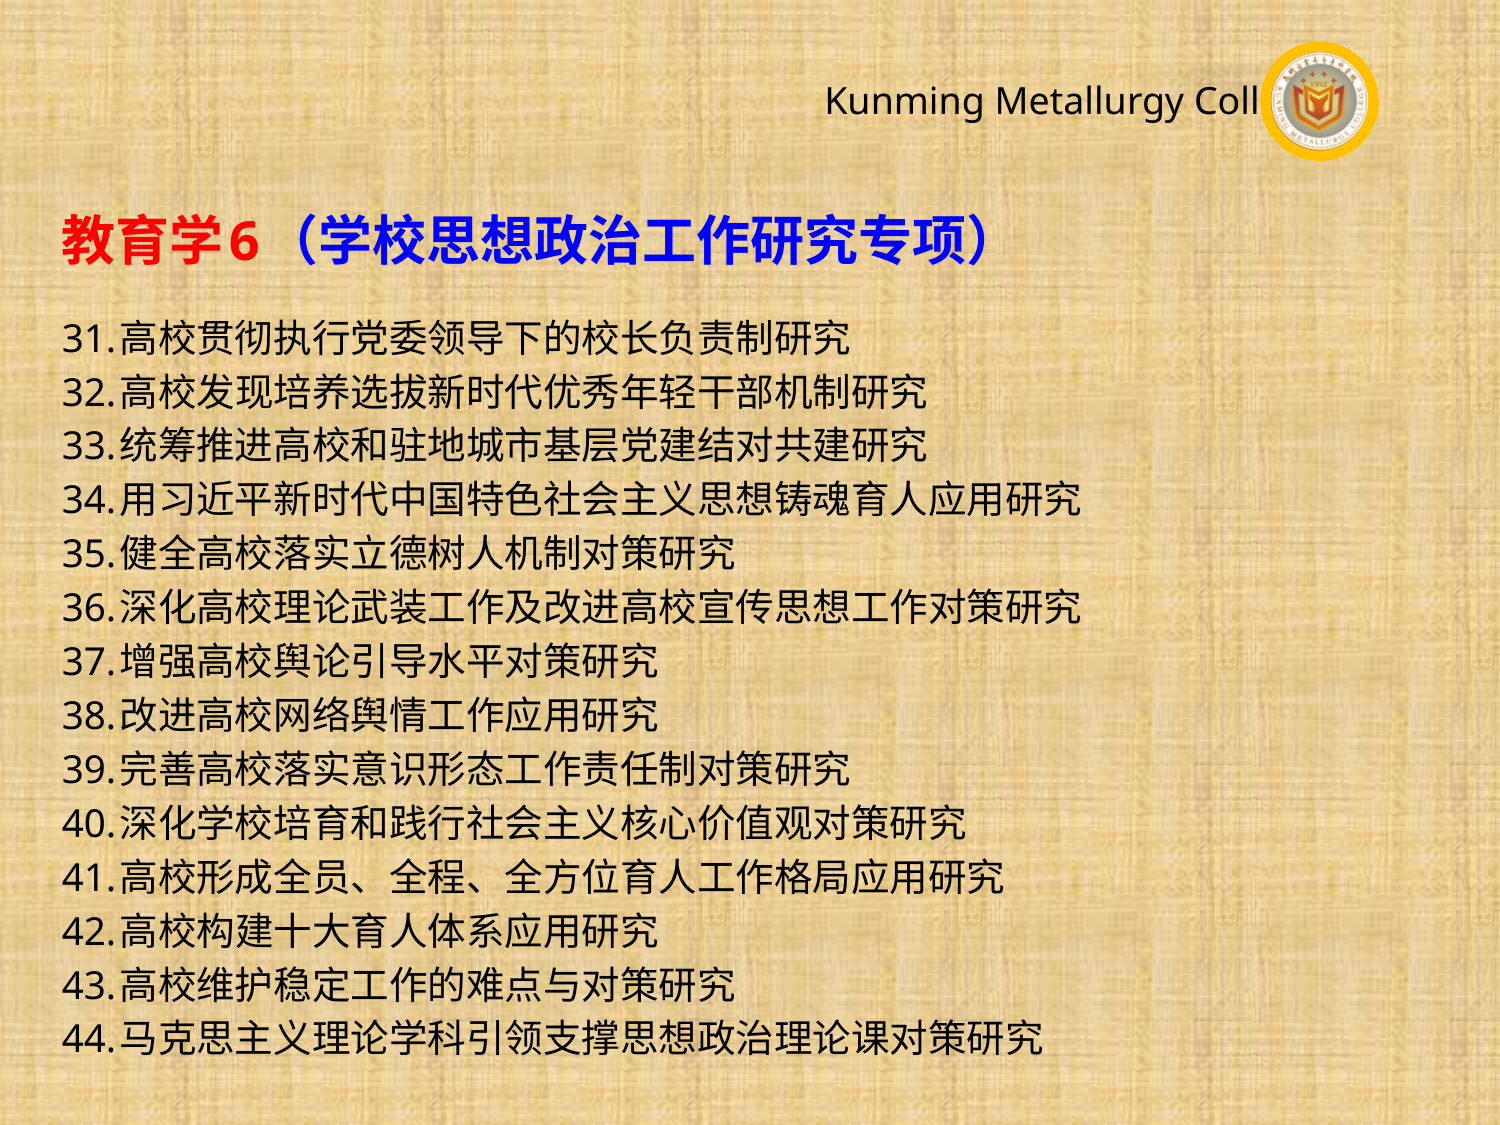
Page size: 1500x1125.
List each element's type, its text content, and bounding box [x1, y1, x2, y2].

title Kunming Metallurgy College [75, 23, 1442, 176]
picture [0, 0, 1500, 1125]
list 教育学6（学校思想政治工作研究专项） 31.高校贯彻执行党委领导下的校长负责制研究 32.高校发现培养选拔新时代优秀年轻干部机制研究 33.统筹推进高校和驻地城市基层党建结对共建研究 34.用习近平新时代中国特色社会主义思想铸魂育人应用研究 35.健全高校落实立德树人机制对策研究 36.深化高校理论武装工作及改进高校宣传思想工作对策研究 37.增强高校舆论引导水平对策研究 38.改进高校网络舆情工作应用研究 39.完善高校落实意识形态工作责任制对策研究 40.深化学校培育和践行社会主义核心价值观对策研究 41.高校形成全员、全程、全方位育人工作格局应用研究 42.高校构建十大育人体系应用研究 43.高校维护稳定工作的难点与对策研究 44.马克思主义理论学科引领支撑思想政治理论课对策研究 [46, 199, 1372, 1090]
